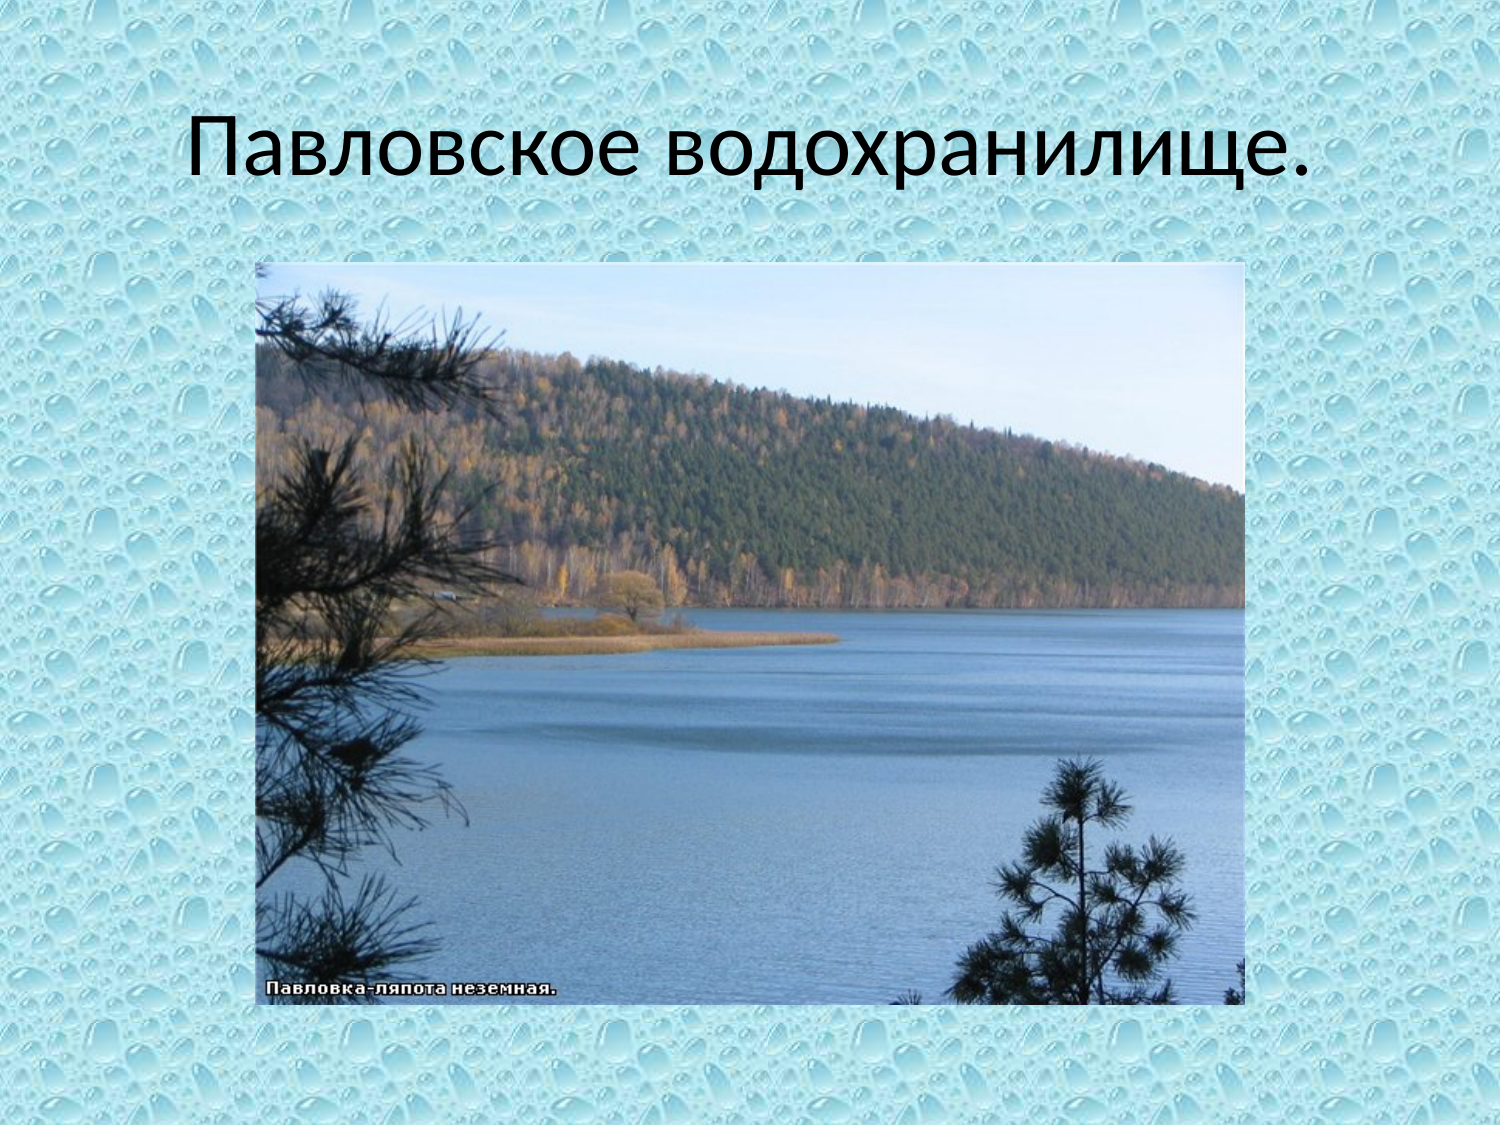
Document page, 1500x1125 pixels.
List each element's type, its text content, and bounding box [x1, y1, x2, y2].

title Павловское водохранилище. [75, 45, 1425, 233]
picture [0, 0, 1500, 1125]
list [254, 262, 1246, 1006]
